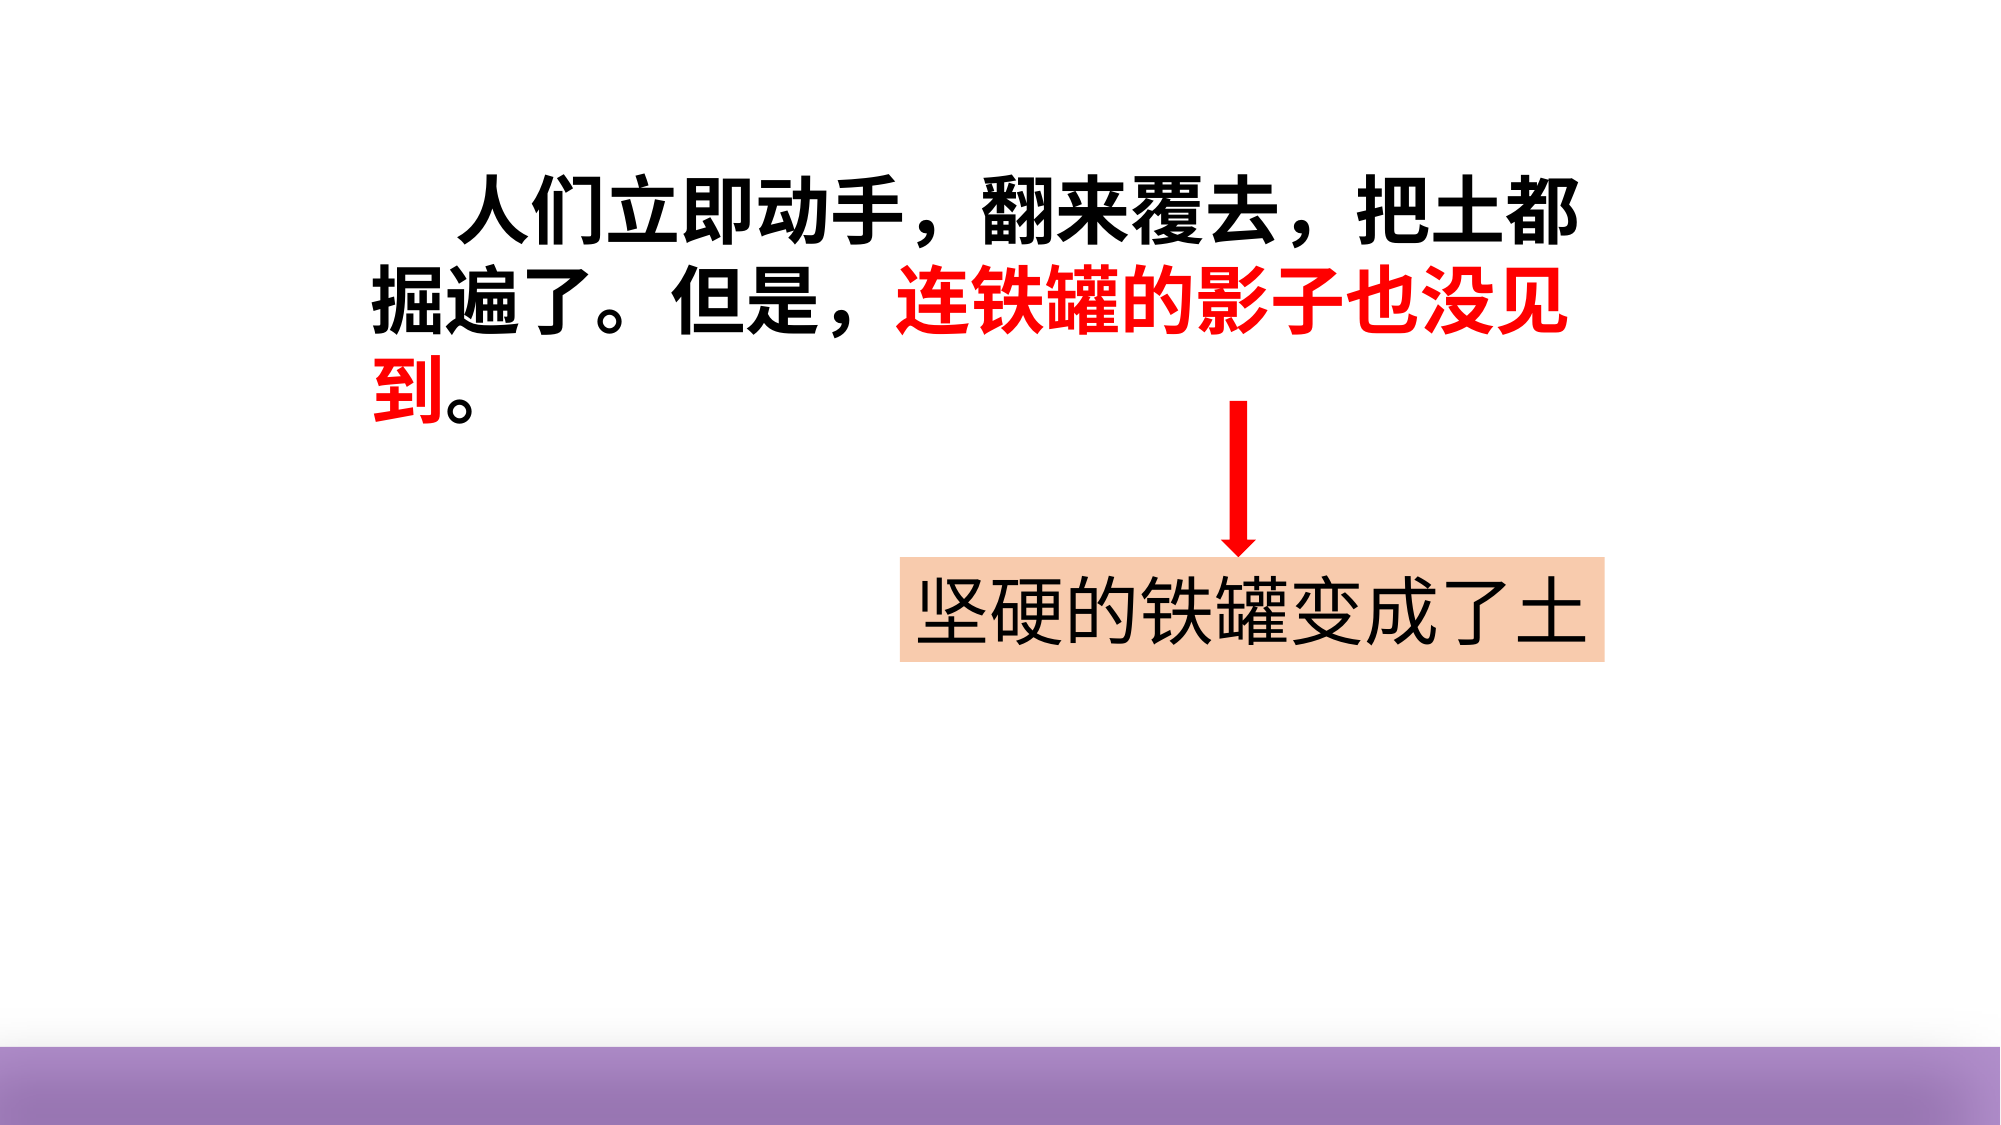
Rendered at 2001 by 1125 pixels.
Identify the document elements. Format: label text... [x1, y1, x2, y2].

text_box 坚硬的铁罐变成了土 [899, 557, 1605, 662]
text_box 人们立即动手，翻来覆去，把土都掘遍了。但是，连铁罐的影子也没见到。 [355, 156, 1633, 441]
text_box [1218, 399, 1259, 557]
